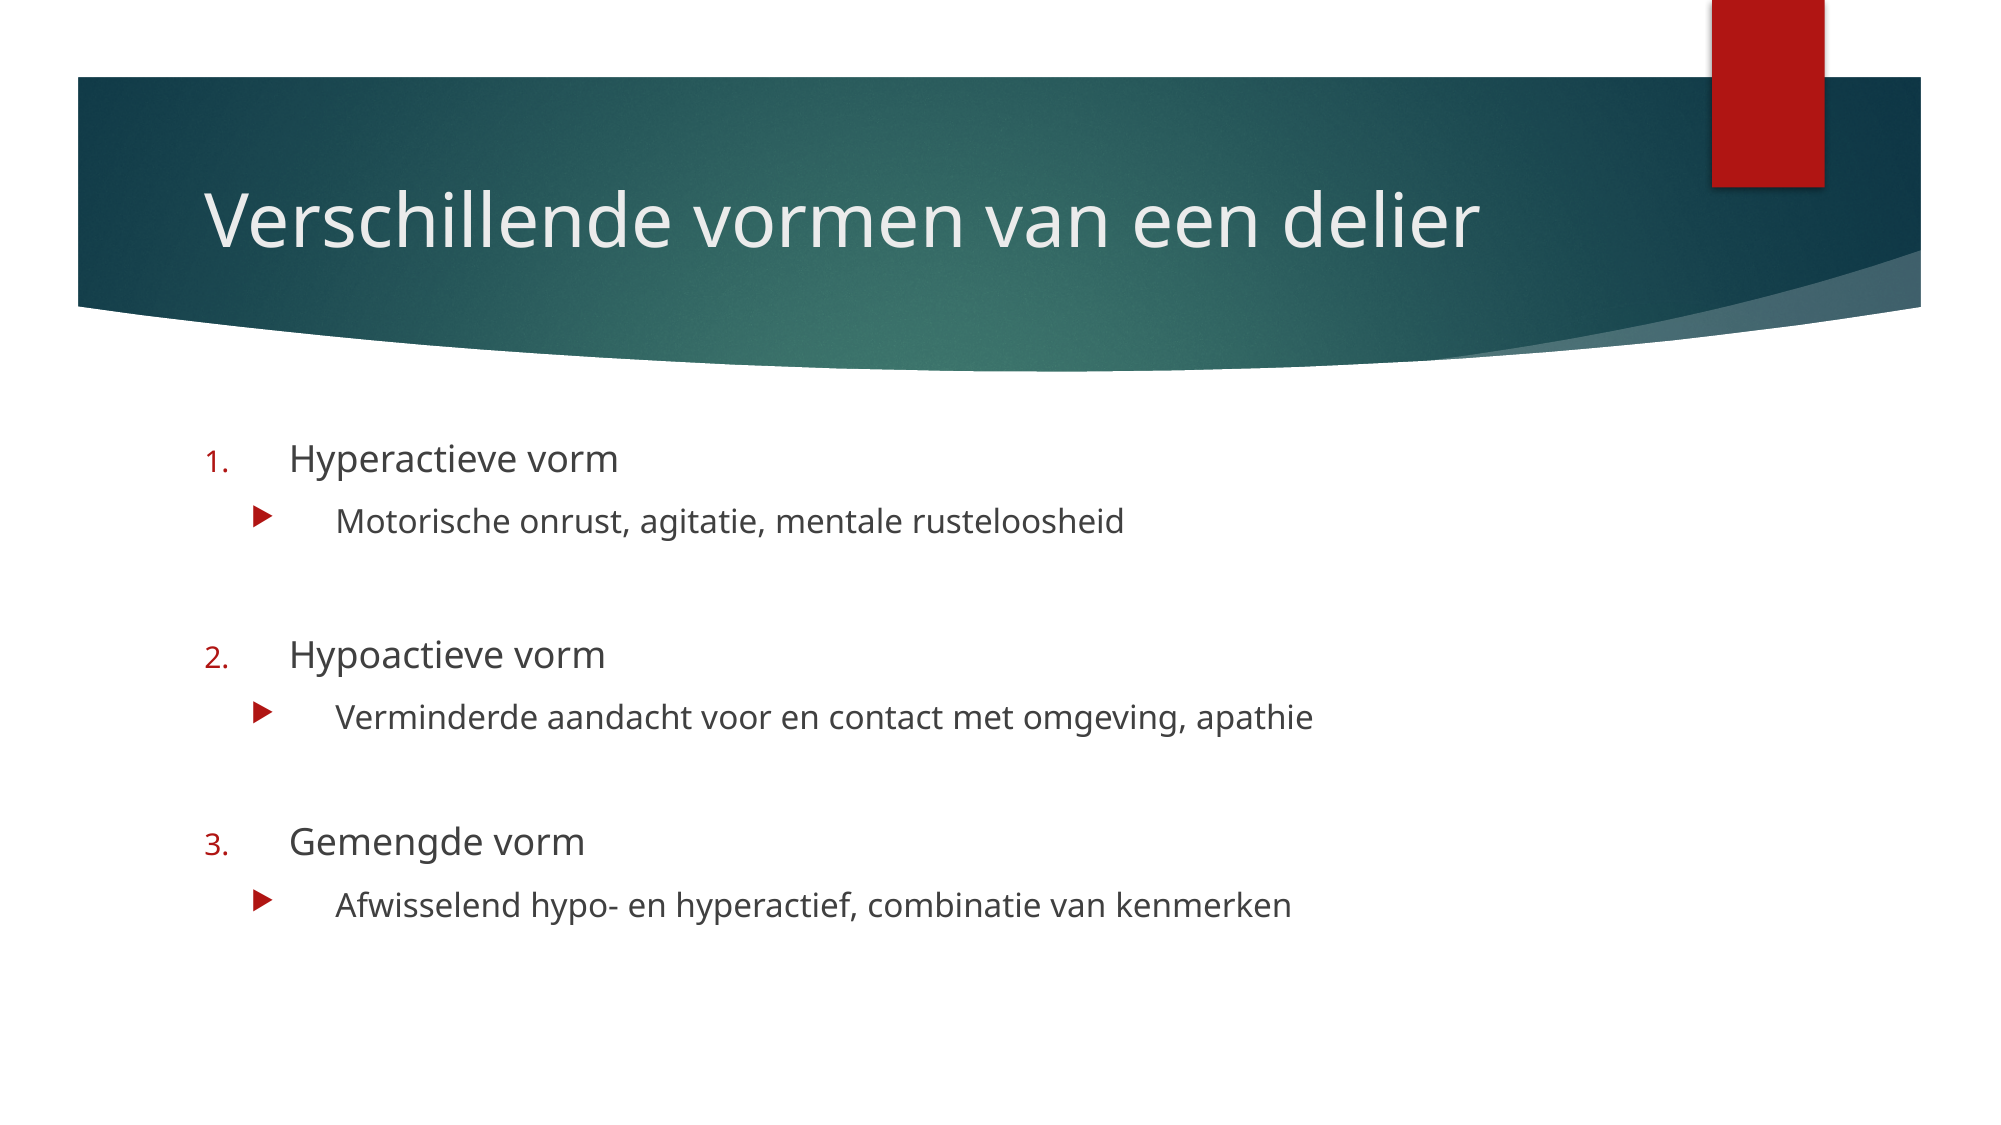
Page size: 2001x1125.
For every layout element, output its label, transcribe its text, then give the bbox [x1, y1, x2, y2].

list Hyperactieve vorm Motorische onrust, agitatie, mentale rusteloosheid Hypoactieve vorm Verminderde aandacht voor en contact met omgeving, apathie Gemengde vorm Afwisselend hypo- en hyperactief, combinatie van kenmerken [189, 427, 1638, 988]
title Verschillende vormen van een delier [189, 159, 1638, 276]
